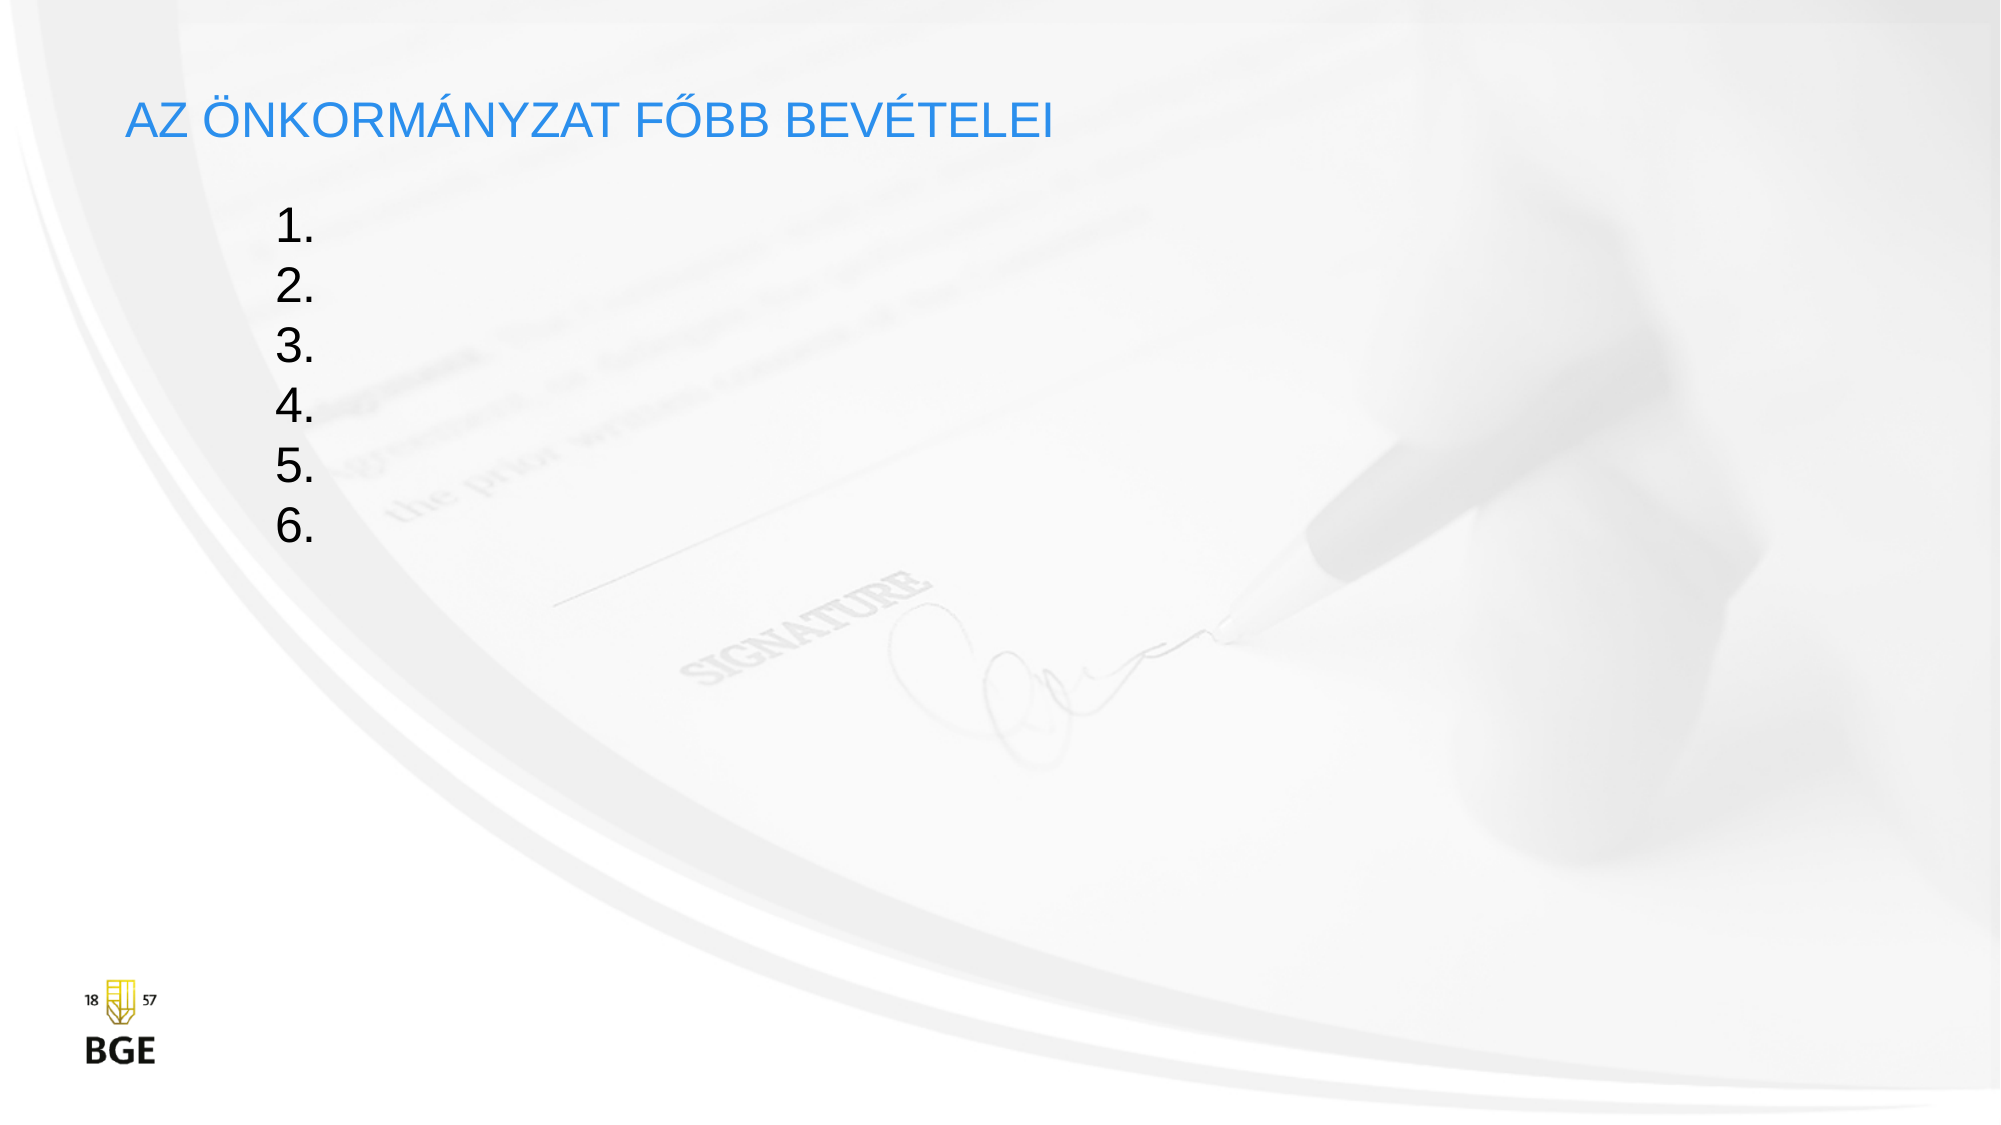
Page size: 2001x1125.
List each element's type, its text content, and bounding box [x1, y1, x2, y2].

picture [0, 0, 2001, 1125]
text_box AZ ÖNKORMÁNYZAT FŐBB BEVÉTELEI 1. 2. 3. 4. 5. 6. [110, 80, 1086, 561]
